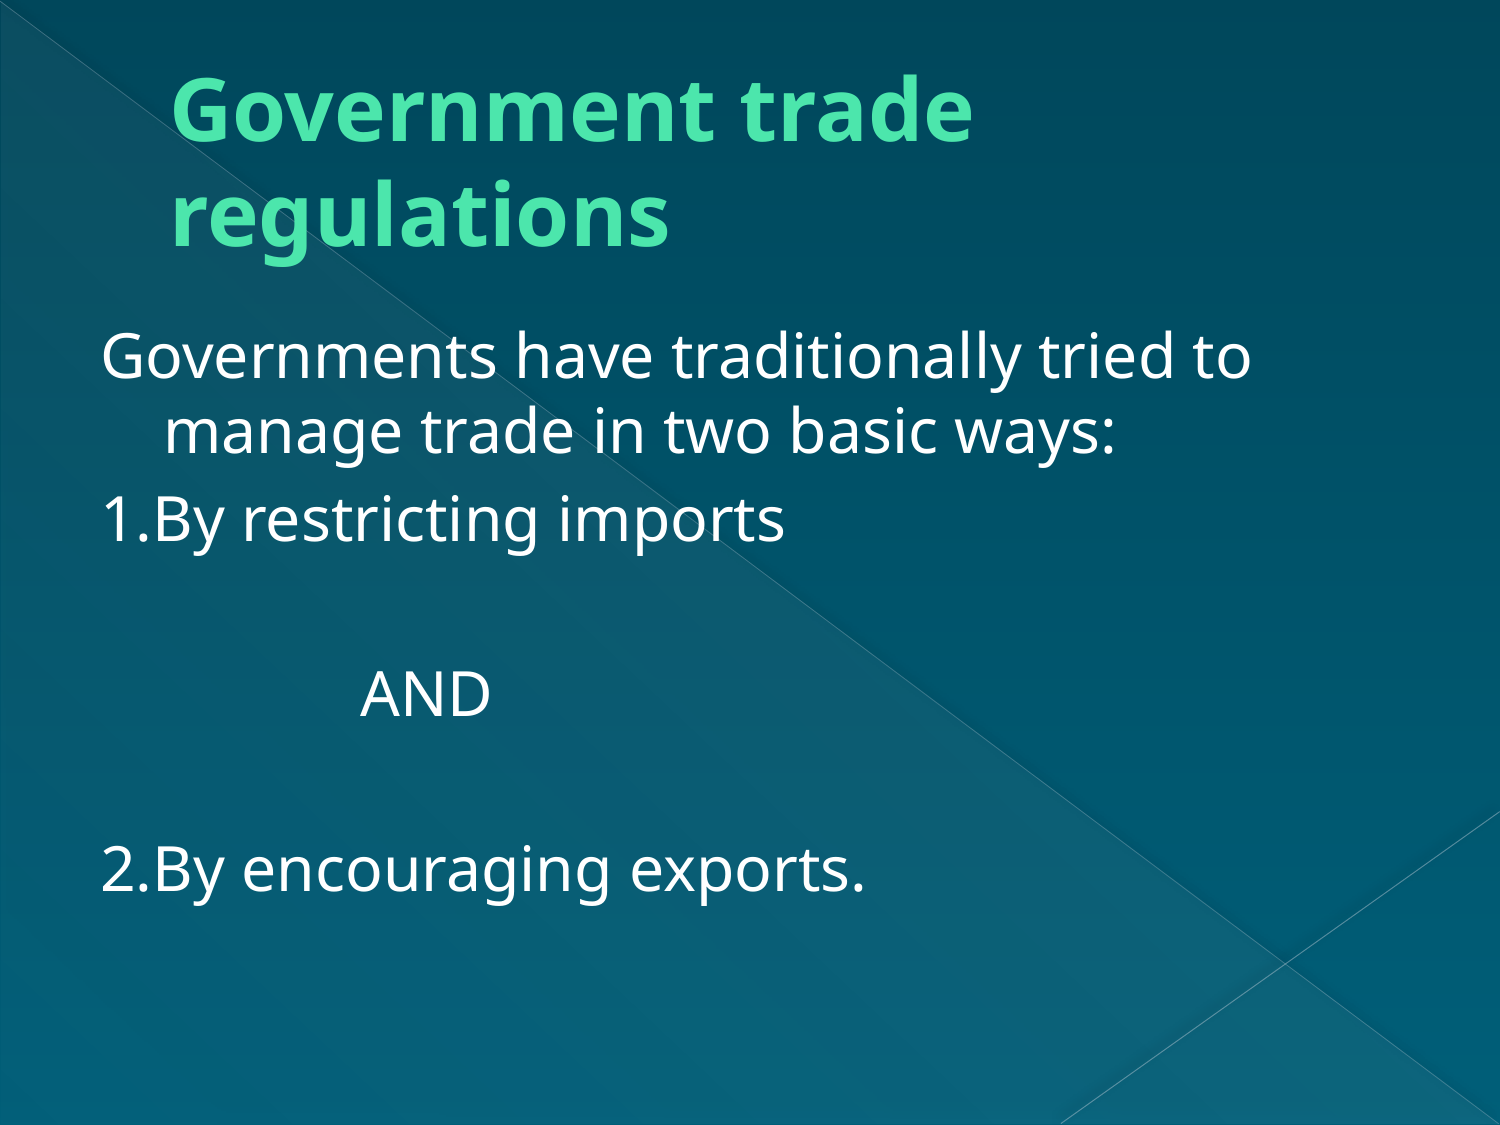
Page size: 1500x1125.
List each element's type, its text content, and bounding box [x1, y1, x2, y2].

title Government trade regulations [75, 43, 1425, 274]
list Governments have traditionally tried to manage trade in two basic ways: 1.By restricting imports AND 2.By encouraging exports. [75, 308, 1425, 1059]
